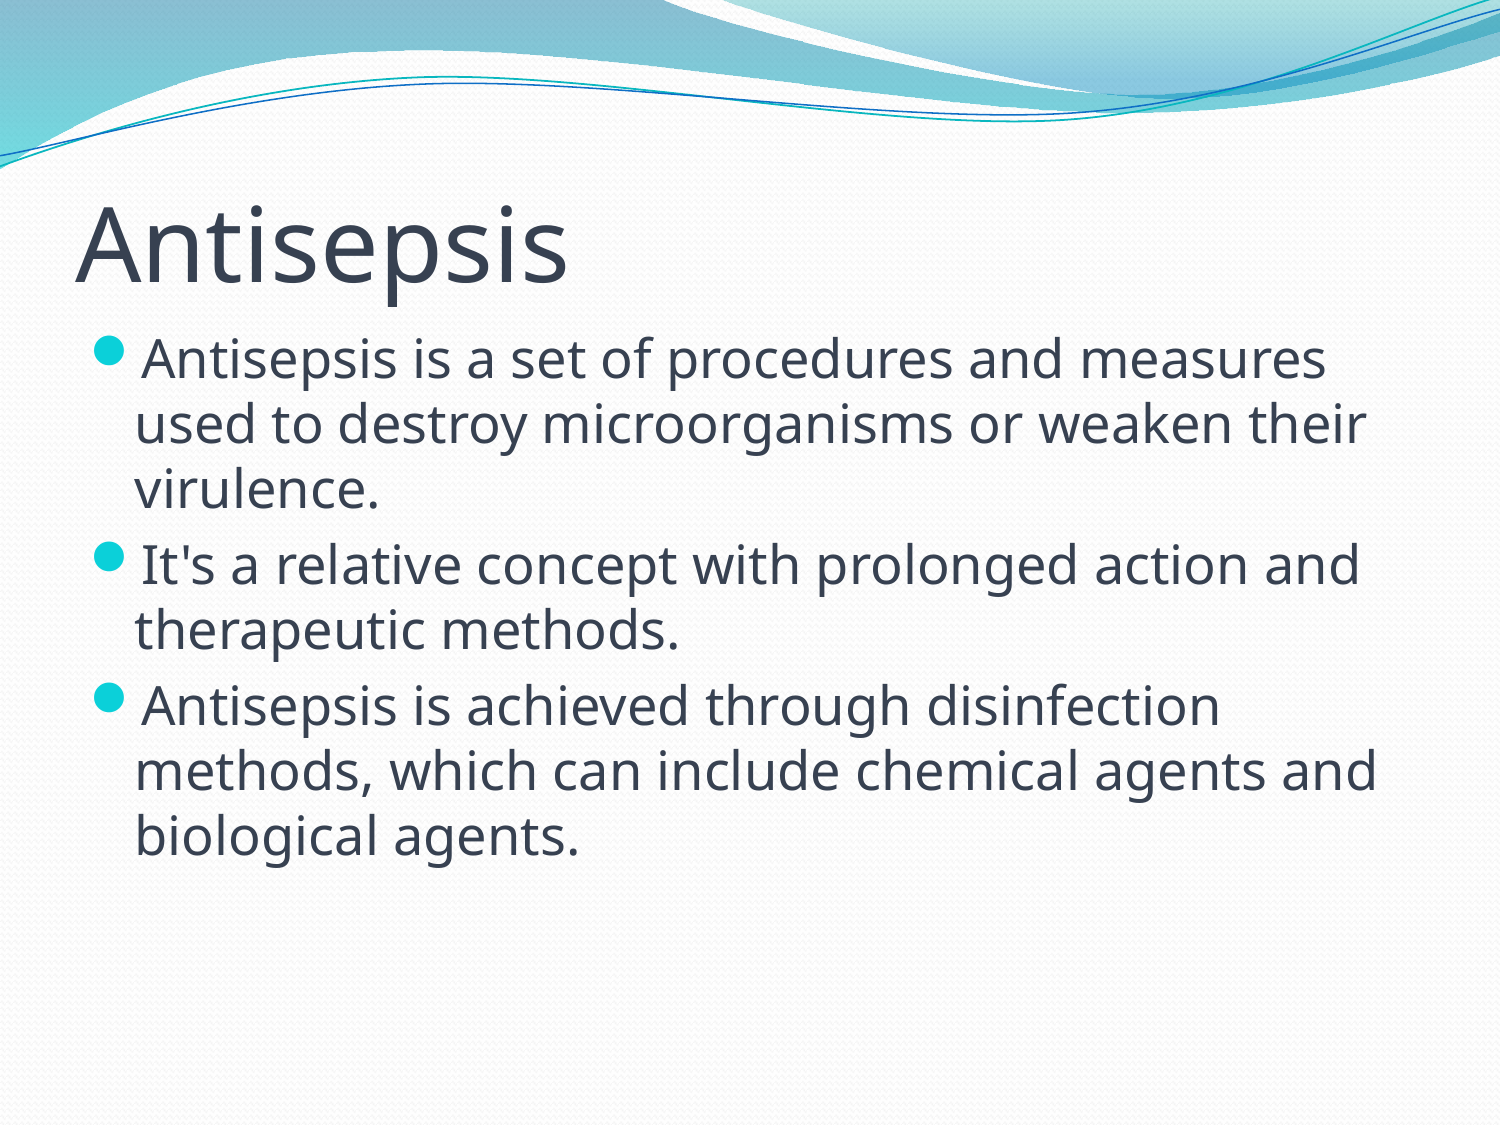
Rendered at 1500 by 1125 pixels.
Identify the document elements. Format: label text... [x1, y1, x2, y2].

title Antisepsis [75, 115, 1425, 303]
list Antisepsis is a set of procedures and measures used to destroy microorganisms or weaken their virulence. It's a relative concept with prolonged action and therapeutic methods. Antisepsis is achieved through disinfection methods, which can include chemical agents and biological agents. [75, 317, 1425, 1038]
